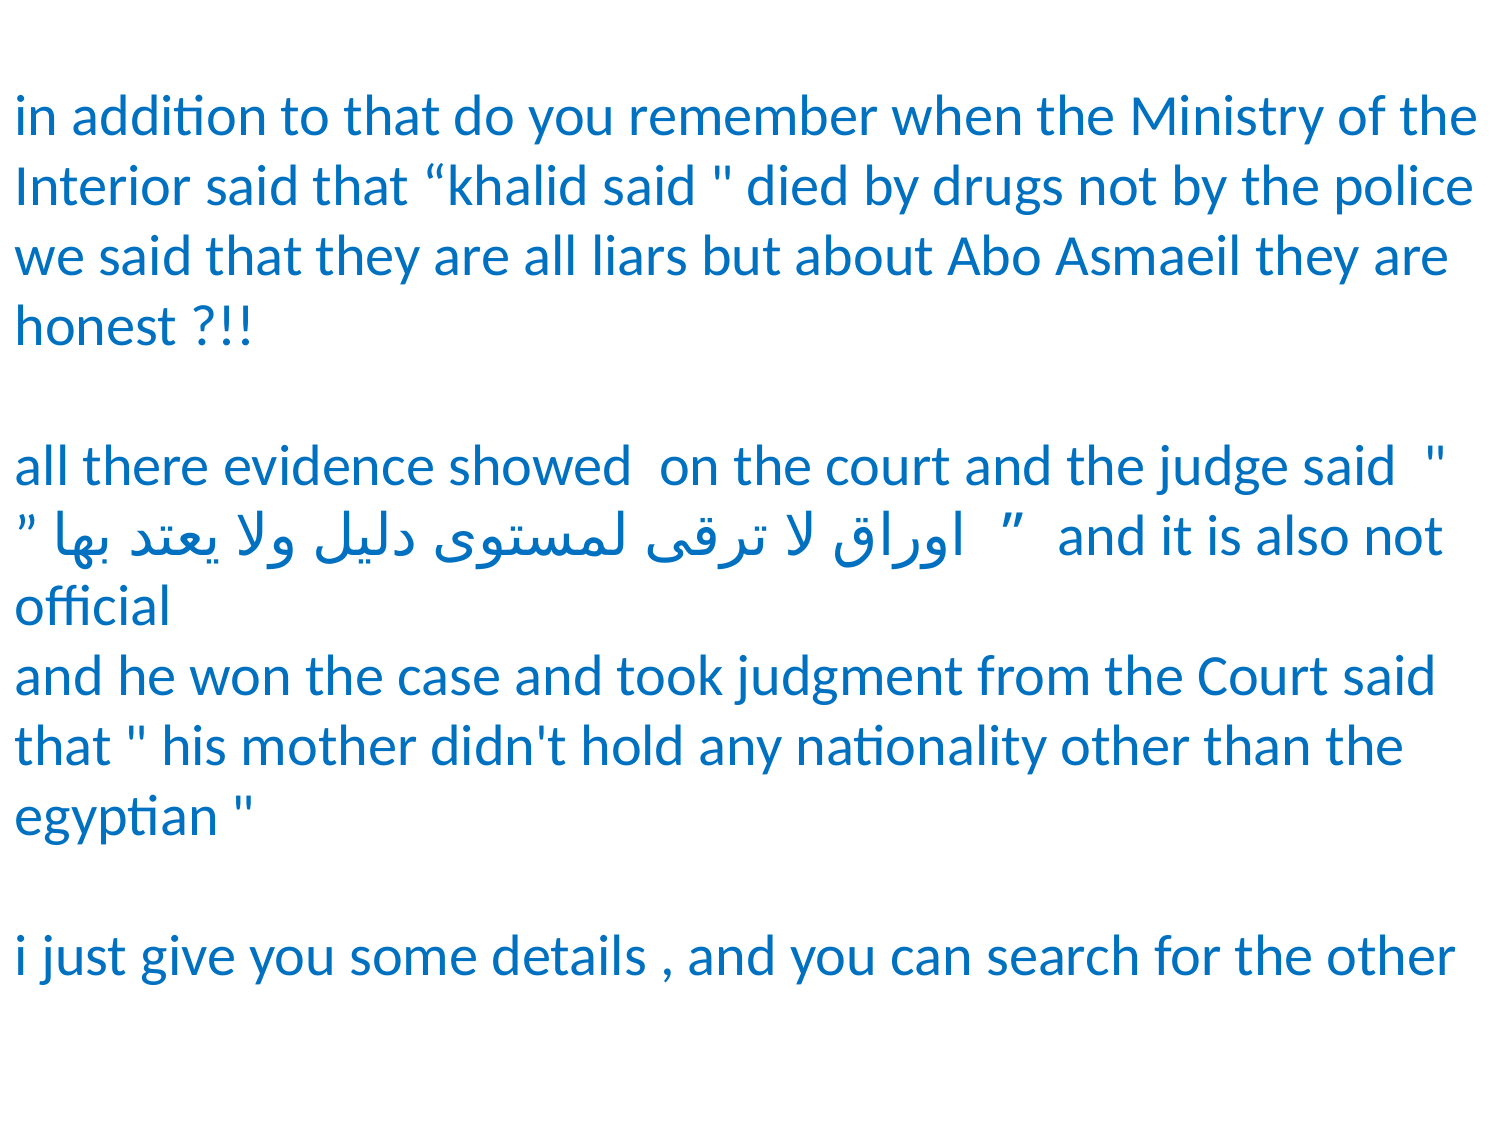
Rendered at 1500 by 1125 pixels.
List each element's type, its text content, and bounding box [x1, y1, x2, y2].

text_box in addition to that do you remember when the Ministry of the Interior said that “khalid said " died by drugs not by the police we said that they are all liars but about Abo Asmaeil they are honest ?!! all there evidence showed on the court and the judge said " ” اوراق لا ترقى لمستوى دليل ولا يعتد بها ” and it is also not official and he won the case and took judgment from the Court said that " his mother didn't hold any nationality other than the egyptian " i just give you some details , and you can search for the other [0, 0, 1500, 995]
